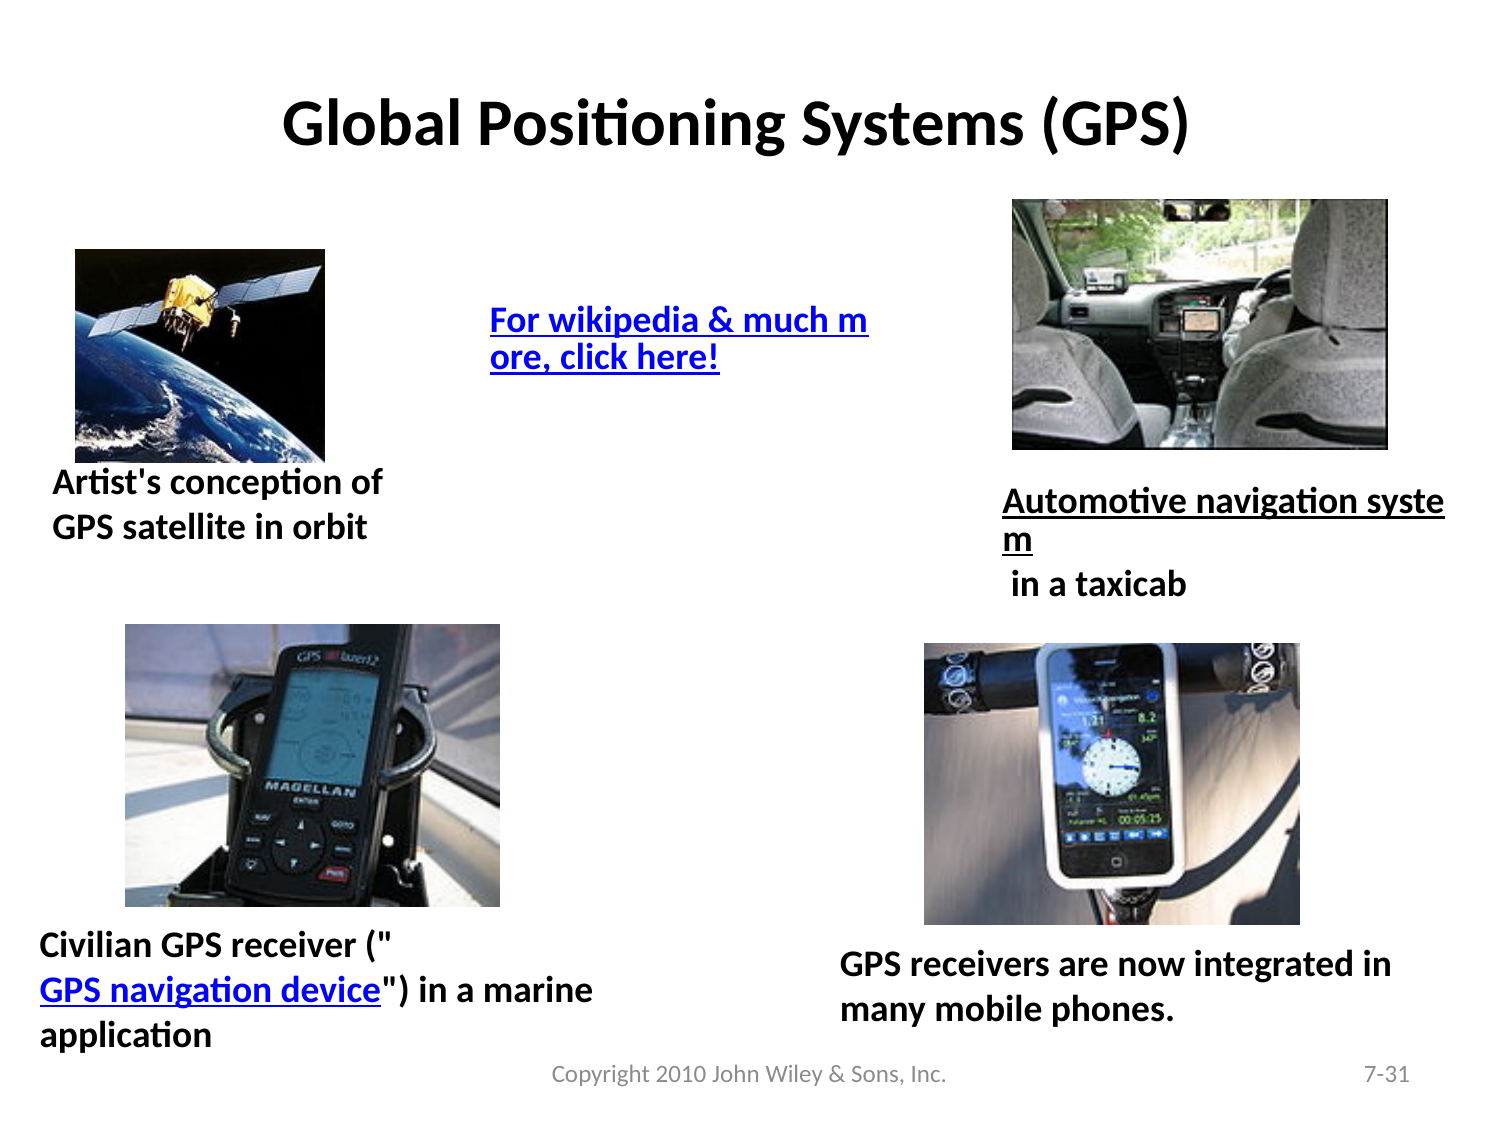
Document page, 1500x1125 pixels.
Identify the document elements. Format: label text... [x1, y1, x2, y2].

picture [74, 249, 326, 463]
slide_number 7-31 [1074, 1042, 1425, 1103]
text_box For wikipedia & much more, click here! [474, 287, 900, 348]
text_box Automotive navigation system in a taxicab [987, 468, 1463, 574]
picture [124, 624, 501, 907]
text_box Artist's conception of GPS satellite in orbit [37, 449, 400, 555]
footer Copyright 2010 John Wiley & Sons, Inc. [512, 1042, 988, 1103]
text_box Civilian GPS receiver ("GPS navigation device") in a marine application [24, 912, 638, 1063]
title Global Positioning Systems (GPS) [62, 24, 1413, 213]
text_box GPS receivers are now integrated in many mobile phones. [824, 931, 1438, 1037]
picture [1012, 199, 1388, 451]
picture [924, 643, 1301, 926]
